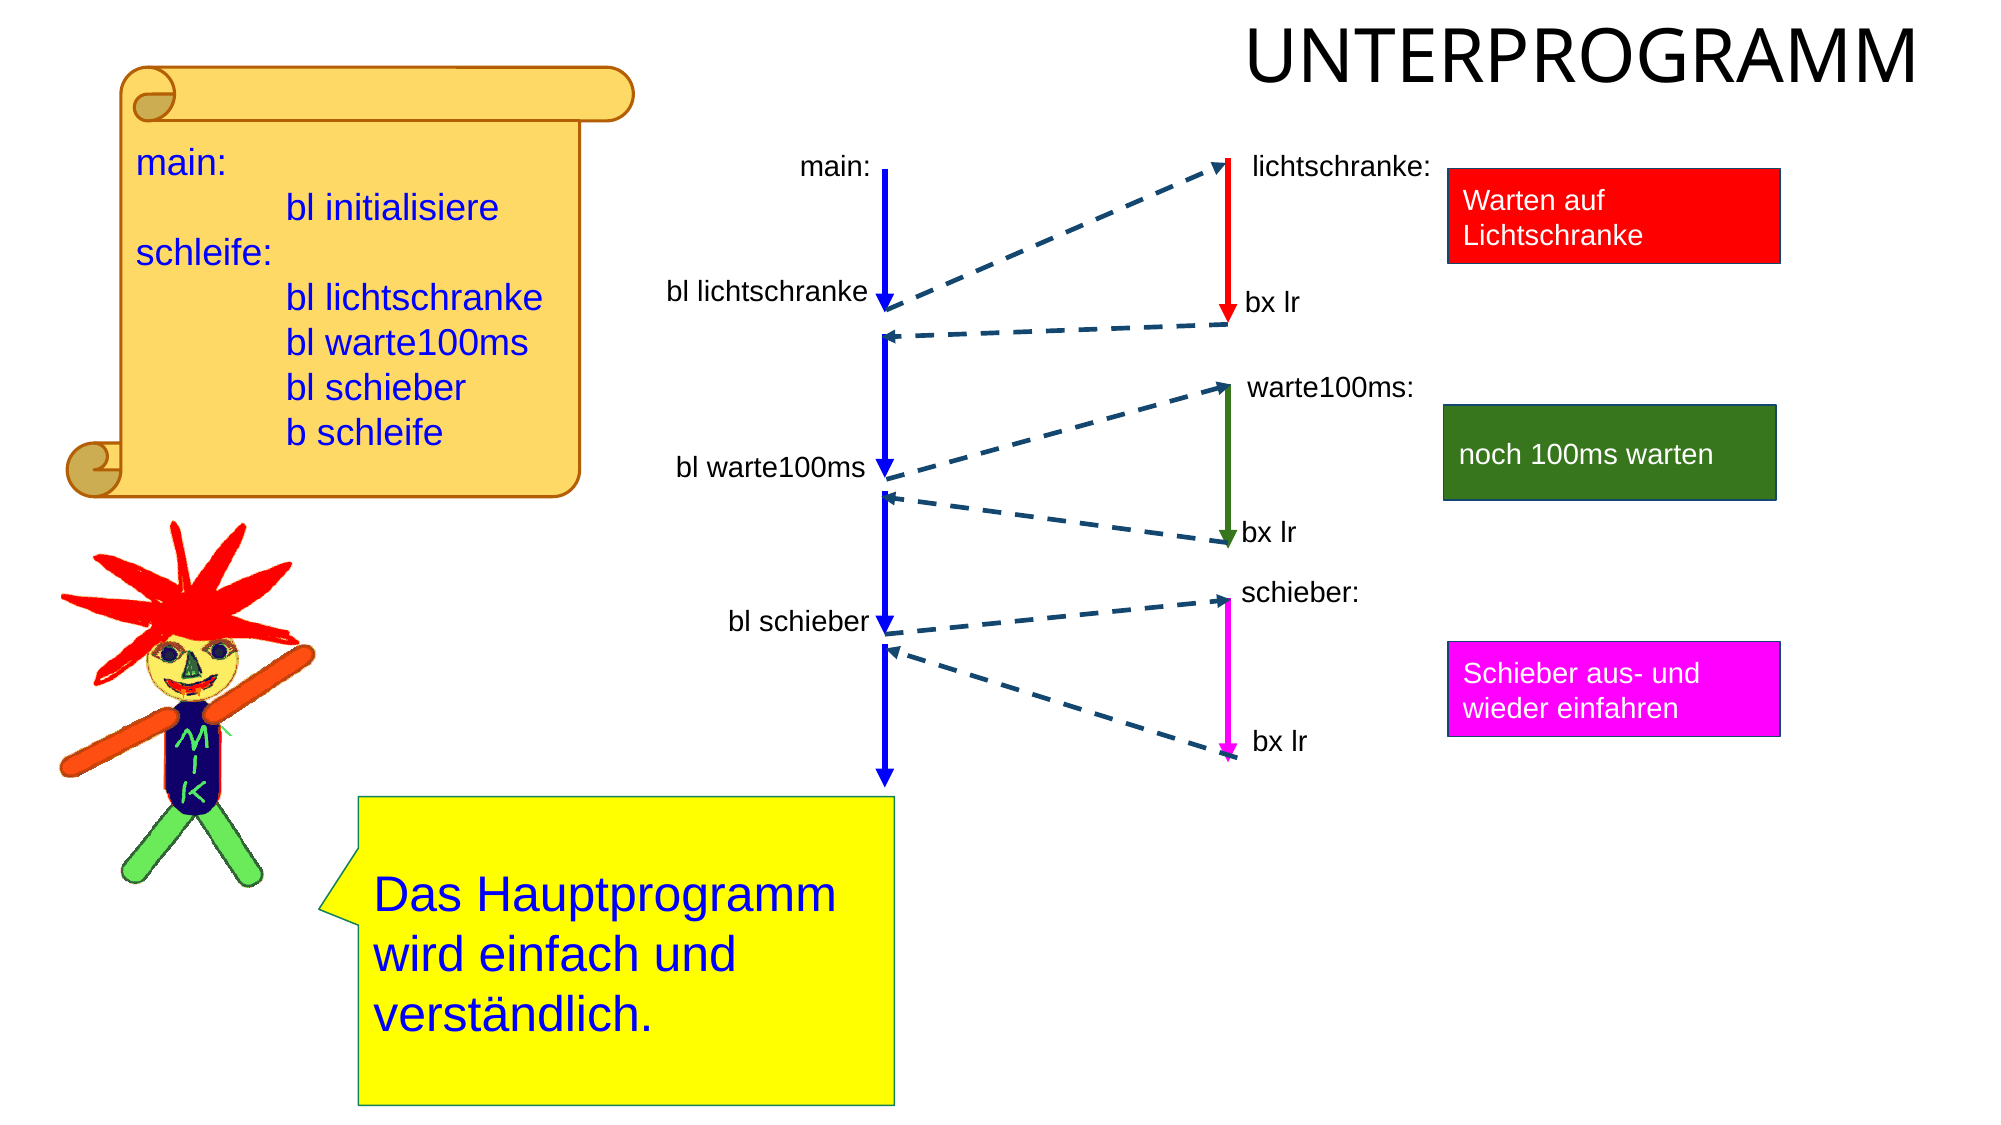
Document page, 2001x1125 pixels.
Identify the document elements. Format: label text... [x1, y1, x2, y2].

text_box Warten auf Lichtschranke [1447, 168, 1781, 264]
title UNTERPROGRAMM [1228, 0, 2000, 116]
text_box lichtschranke: [1237, 132, 1491, 212]
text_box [880, 324, 1228, 338]
text_box bl warte100ms [633, 433, 881, 514]
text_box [886, 384, 1232, 480]
text_box bx lr [1226, 498, 1396, 579]
text_box bx lr [1237, 707, 1407, 788]
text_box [885, 648, 1238, 759]
text_box bl schieber [685, 586, 884, 667]
text_box Schieber aus- und wieder einfahren [1447, 641, 1781, 737]
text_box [885, 162, 1227, 311]
text_box Das Hauptprogramm wird einfach und verständlich. [318, 796, 895, 1106]
text_box warte100ms: [1232, 353, 1454, 434]
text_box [880, 496, 1228, 543]
text_box bl lichtschranke [635, 257, 884, 338]
text_box main: [769, 132, 887, 212]
picture [32, 510, 333, 896]
text_box noch 100ms warten [1443, 405, 1776, 500]
text_box schieber: [1226, 579, 1396, 639]
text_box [884, 599, 1232, 635]
text_box main: bl initialisiere schleife: bl lichtschranke bl warte100ms bl schieber b schleife [67, 67, 634, 497]
text_box bx lr [1229, 267, 1399, 348]
